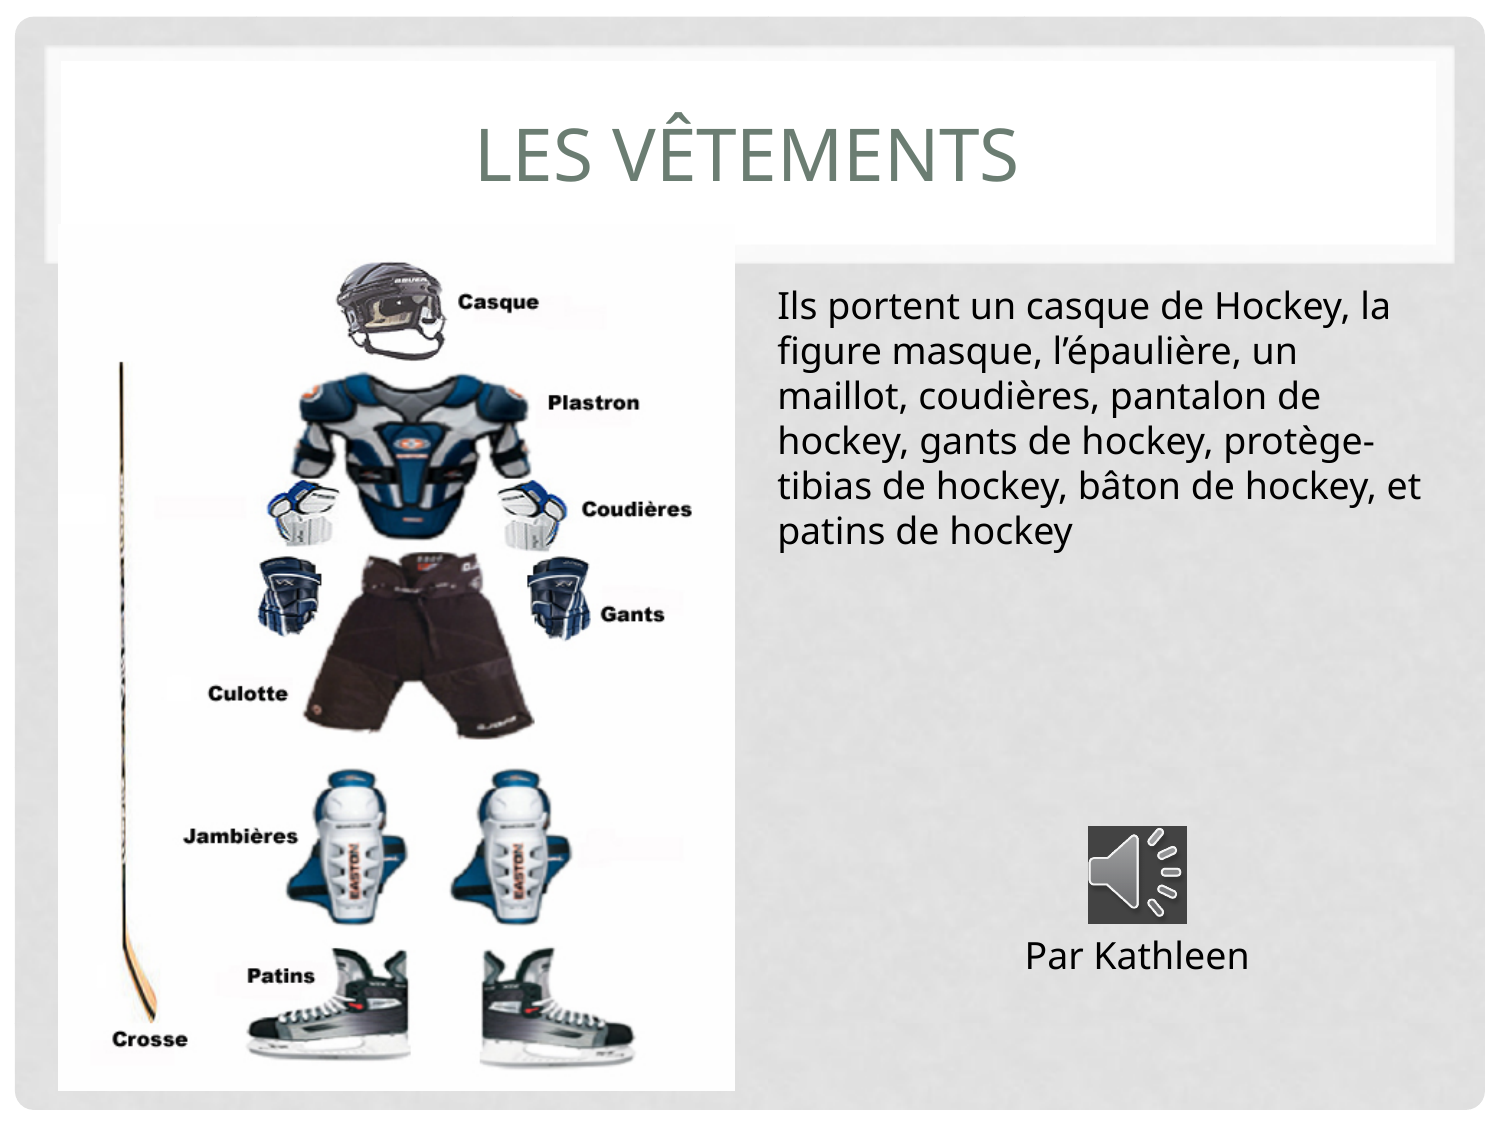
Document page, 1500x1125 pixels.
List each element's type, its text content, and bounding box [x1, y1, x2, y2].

picture [1087, 824, 1188, 926]
text_box Par Kathleen [1009, 924, 1265, 985]
title Les Vêtements [69, 66, 1425, 238]
list [735, 287, 1425, 1005]
picture [58, 224, 735, 1091]
text_box Ils portent un casque de Hockey, la figure masque, l’épaulière, un maillot, coudières, pantalon de hockey, gants de hockey, protège-tibias de hockey, bâton de hockey, et patins de hockey [762, 274, 1450, 560]
